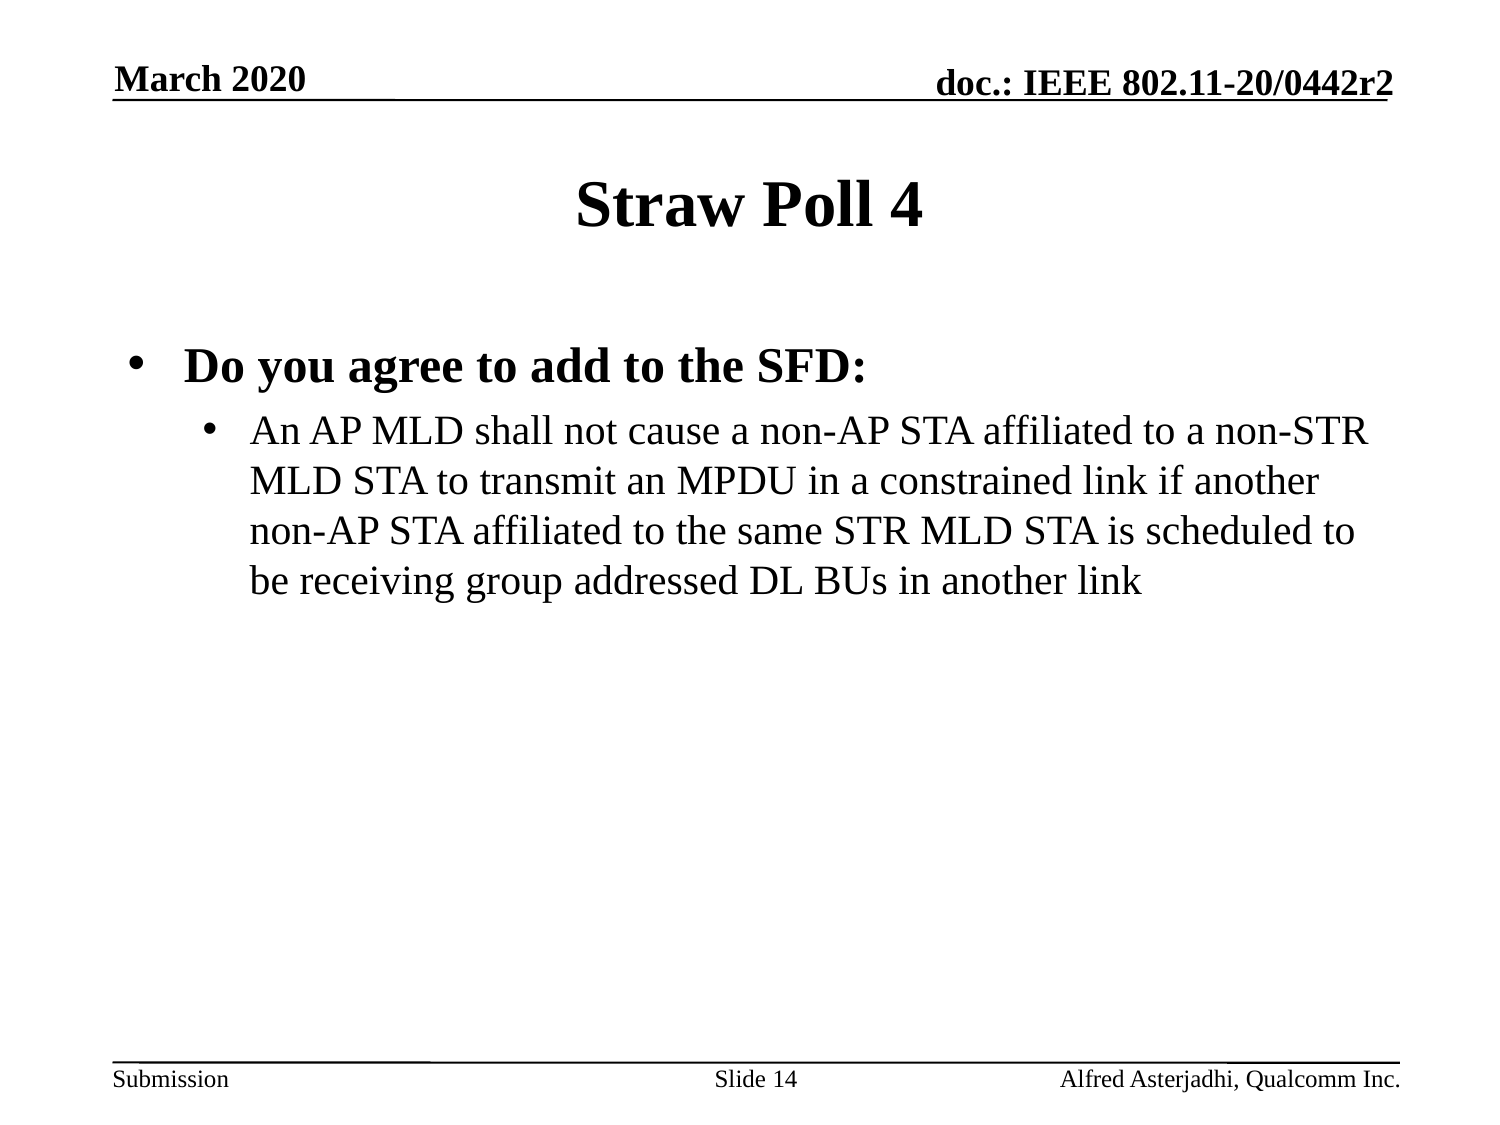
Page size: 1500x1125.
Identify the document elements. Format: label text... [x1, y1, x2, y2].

title Straw Poll 4 [112, 112, 1388, 288]
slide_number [114, 54, 423, 100]
slide_number Slide 14 [712, 1061, 800, 1123]
list Do you agree to add to the SFD: An AP MLD shall not cause a non-AP STA affiliated to a non-STR MLD STA to transmit an MPDU in a constrained link if another non-AP STA affiliated to the same STR MLD STA is scheduled to be receiving group addressed DL BUs in another link [112, 324, 1388, 1000]
footer Alfred Asterjadhi, Qualcomm Inc. [878, 1061, 1402, 1093]
